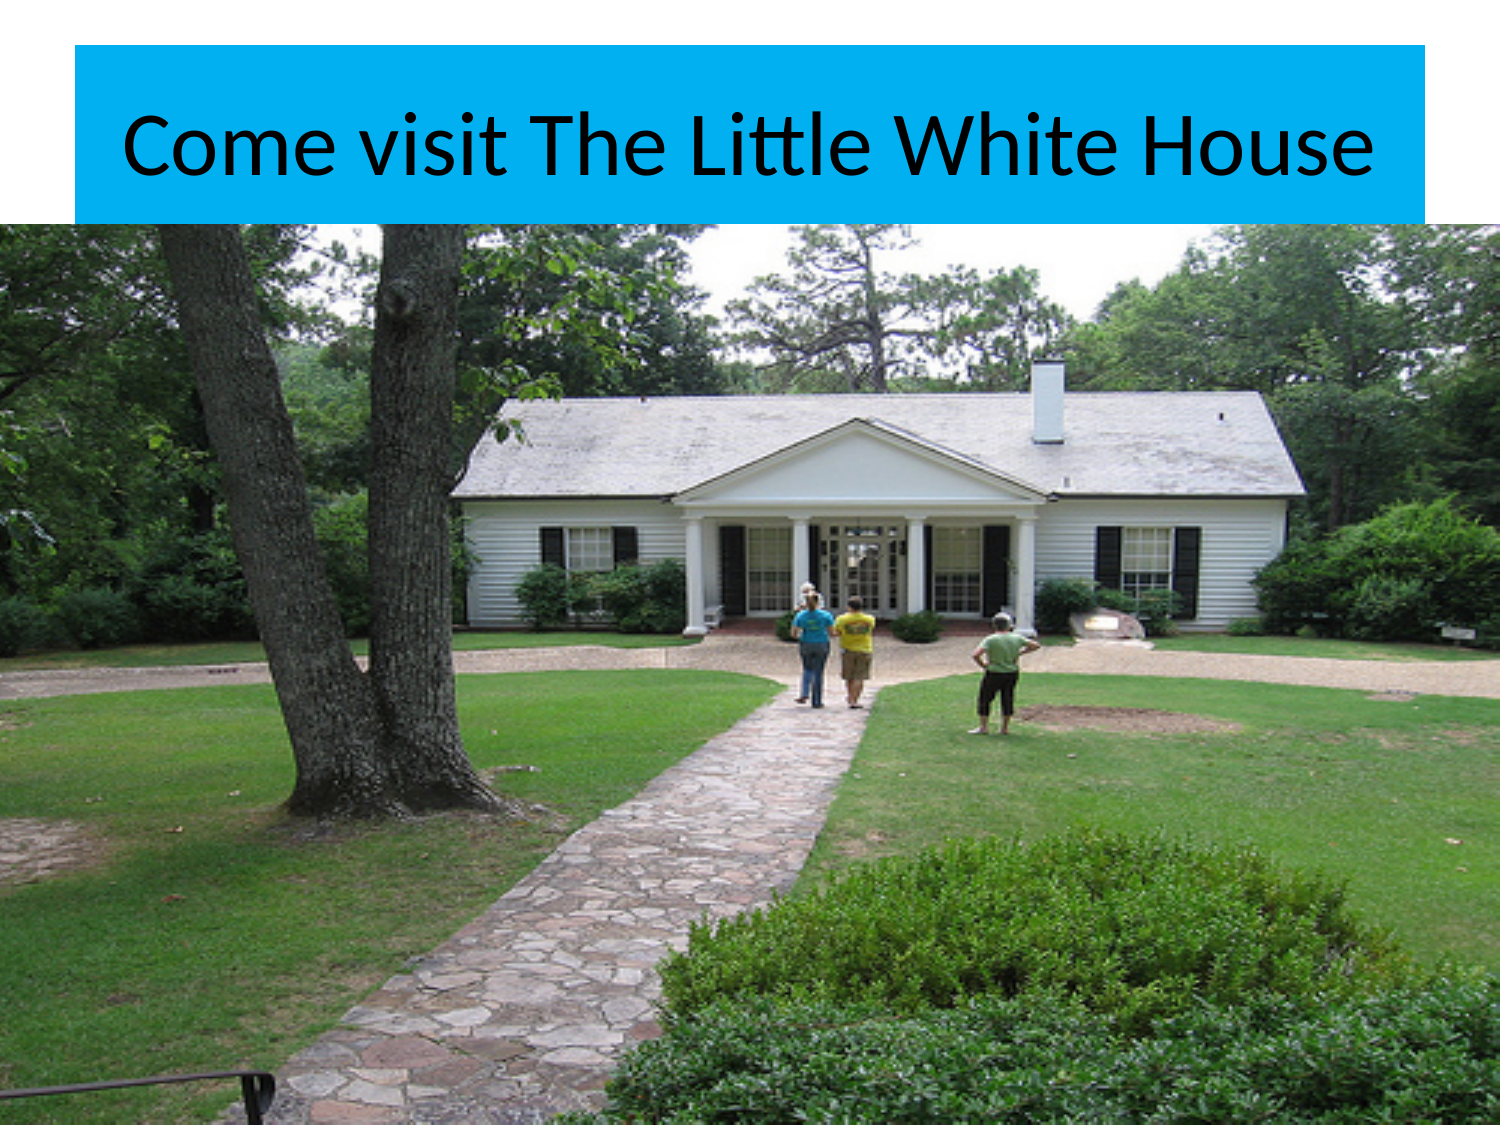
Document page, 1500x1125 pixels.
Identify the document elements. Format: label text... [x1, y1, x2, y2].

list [0, 224, 1500, 1125]
title Come visit The Little White House [75, 45, 1425, 224]
